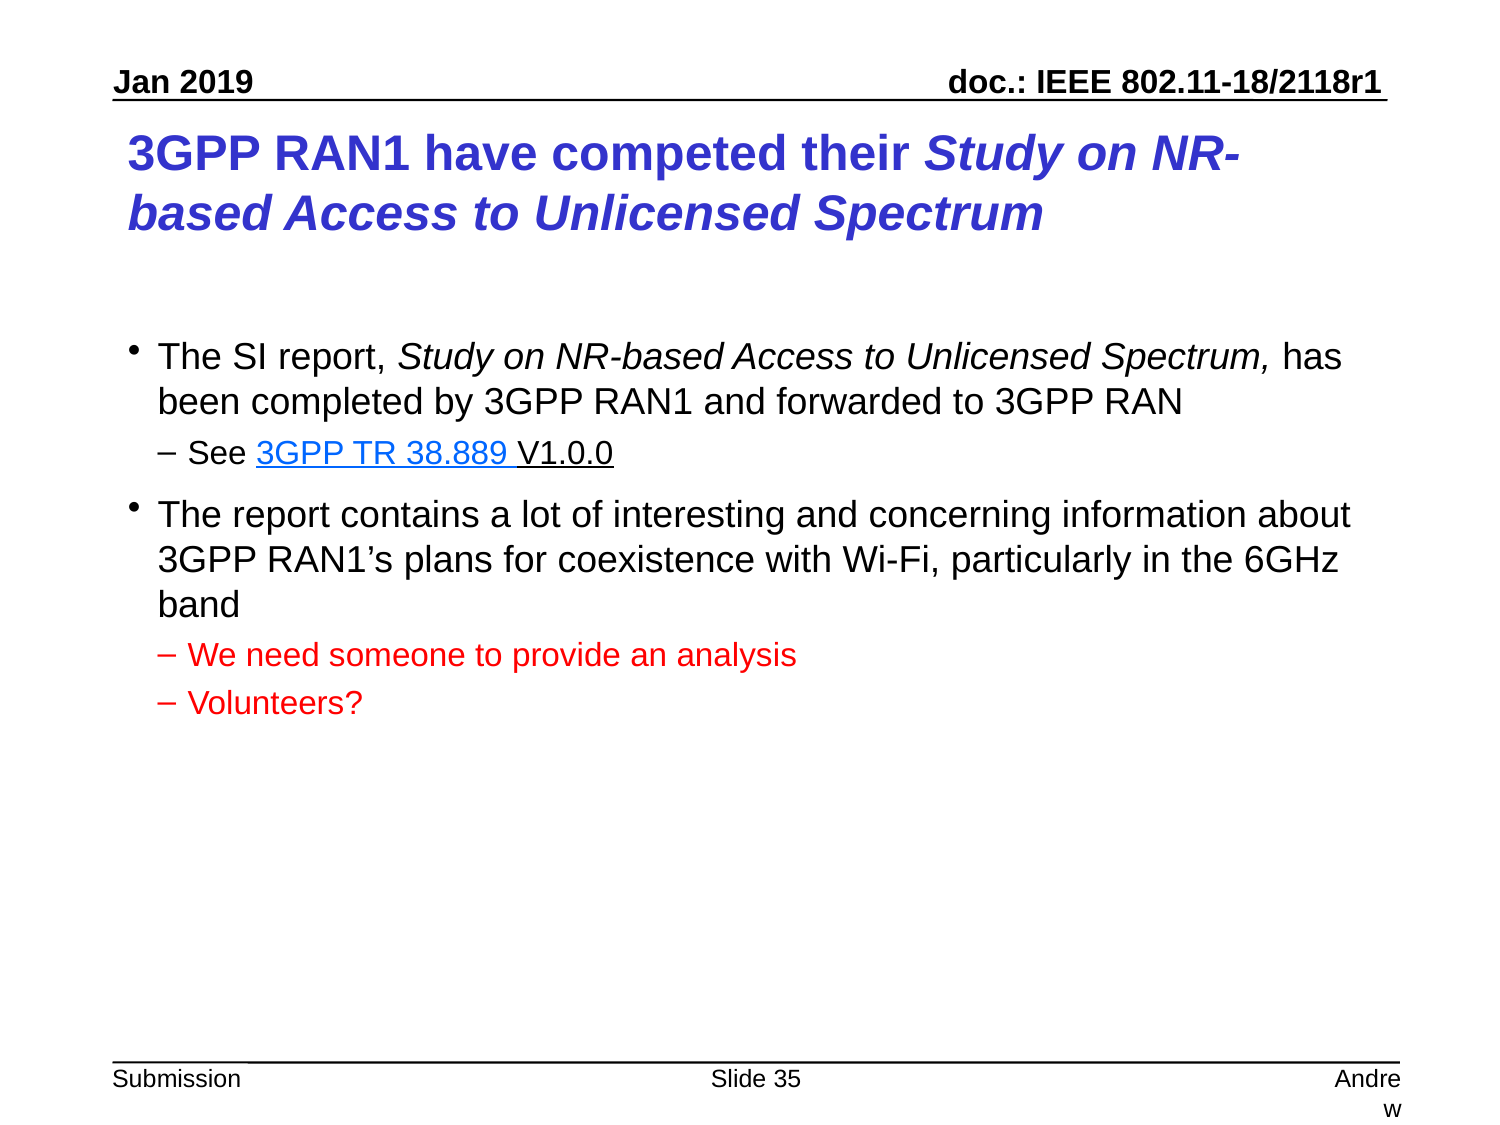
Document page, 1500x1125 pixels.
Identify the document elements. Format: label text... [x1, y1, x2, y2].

title 3GPP RAN1 have competed their Study on NR-based Access to Unlicensed Spectrum [112, 112, 1388, 288]
slide_number Slide 35 [709, 1061, 803, 1093]
list The SI report, Study on NR-based Access to Unlicensed Spectrum, has been completed by 3GPP RAN1 and forwarded to 3GPP RAN See 3GPP TR 38.889 V1.0.0 The report contains a lot of interesting and concerning information about 3GPP RAN1’s plans for coexistence with Wi-Fi, particularly in the 6GHz band We need someone to provide an analysis Volunteers? [112, 324, 1388, 1000]
footer Andrew Myles, Cisco [1320, 1061, 1402, 1093]
